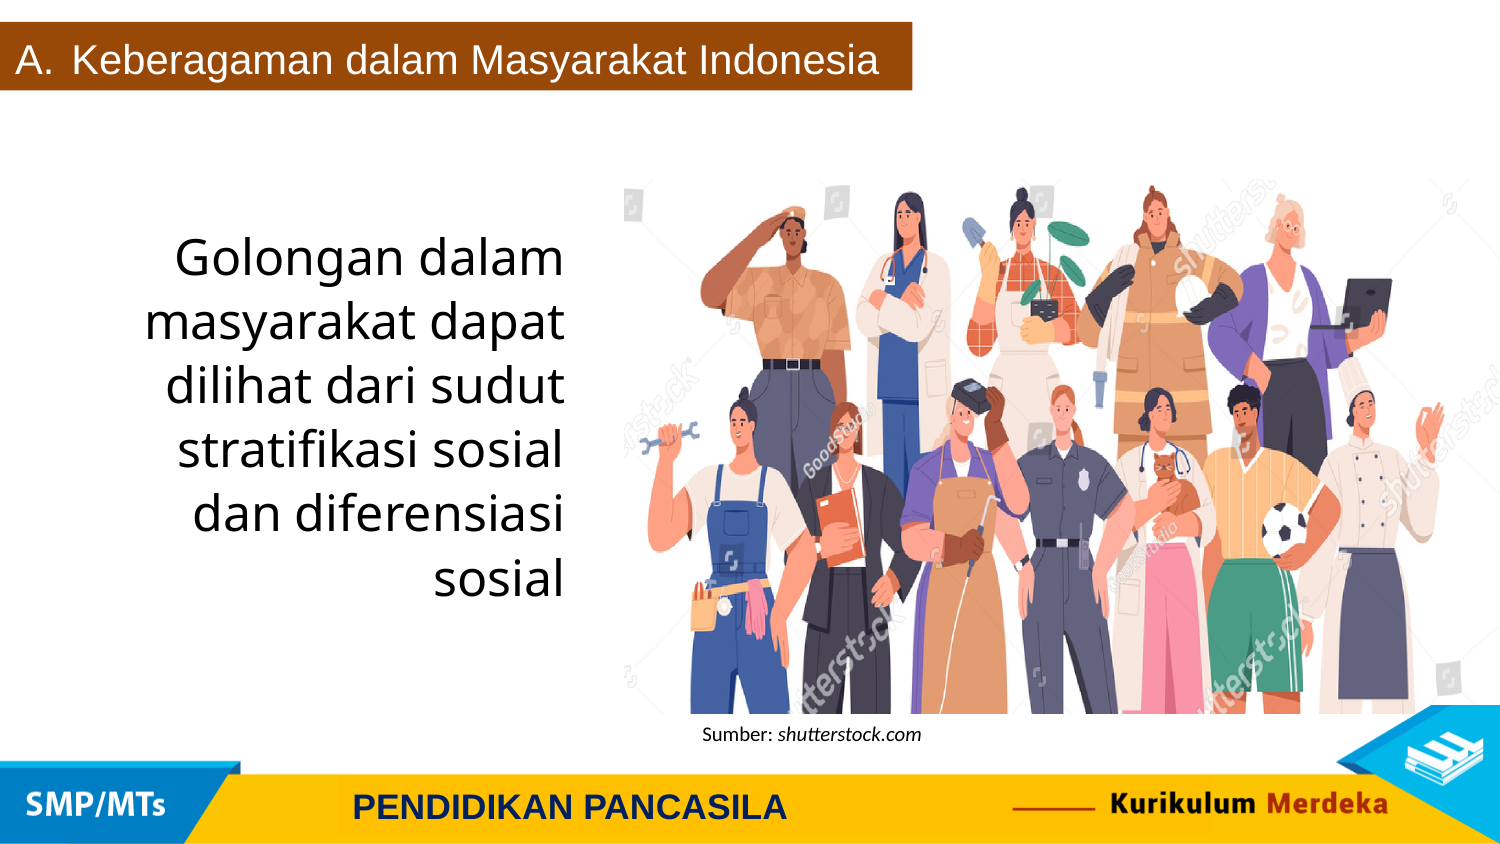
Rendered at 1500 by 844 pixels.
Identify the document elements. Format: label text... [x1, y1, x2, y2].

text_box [0, 705, 1500, 844]
text_box Golongan dalam masyarakat dapat dilihat dari sudut stratifikasi sosial dan diferensiasi sosial [67, 213, 580, 614]
picture [623, 178, 1500, 705]
text_box Keberagaman dalam Masyarakat Indonesia [0, 20, 914, 93]
